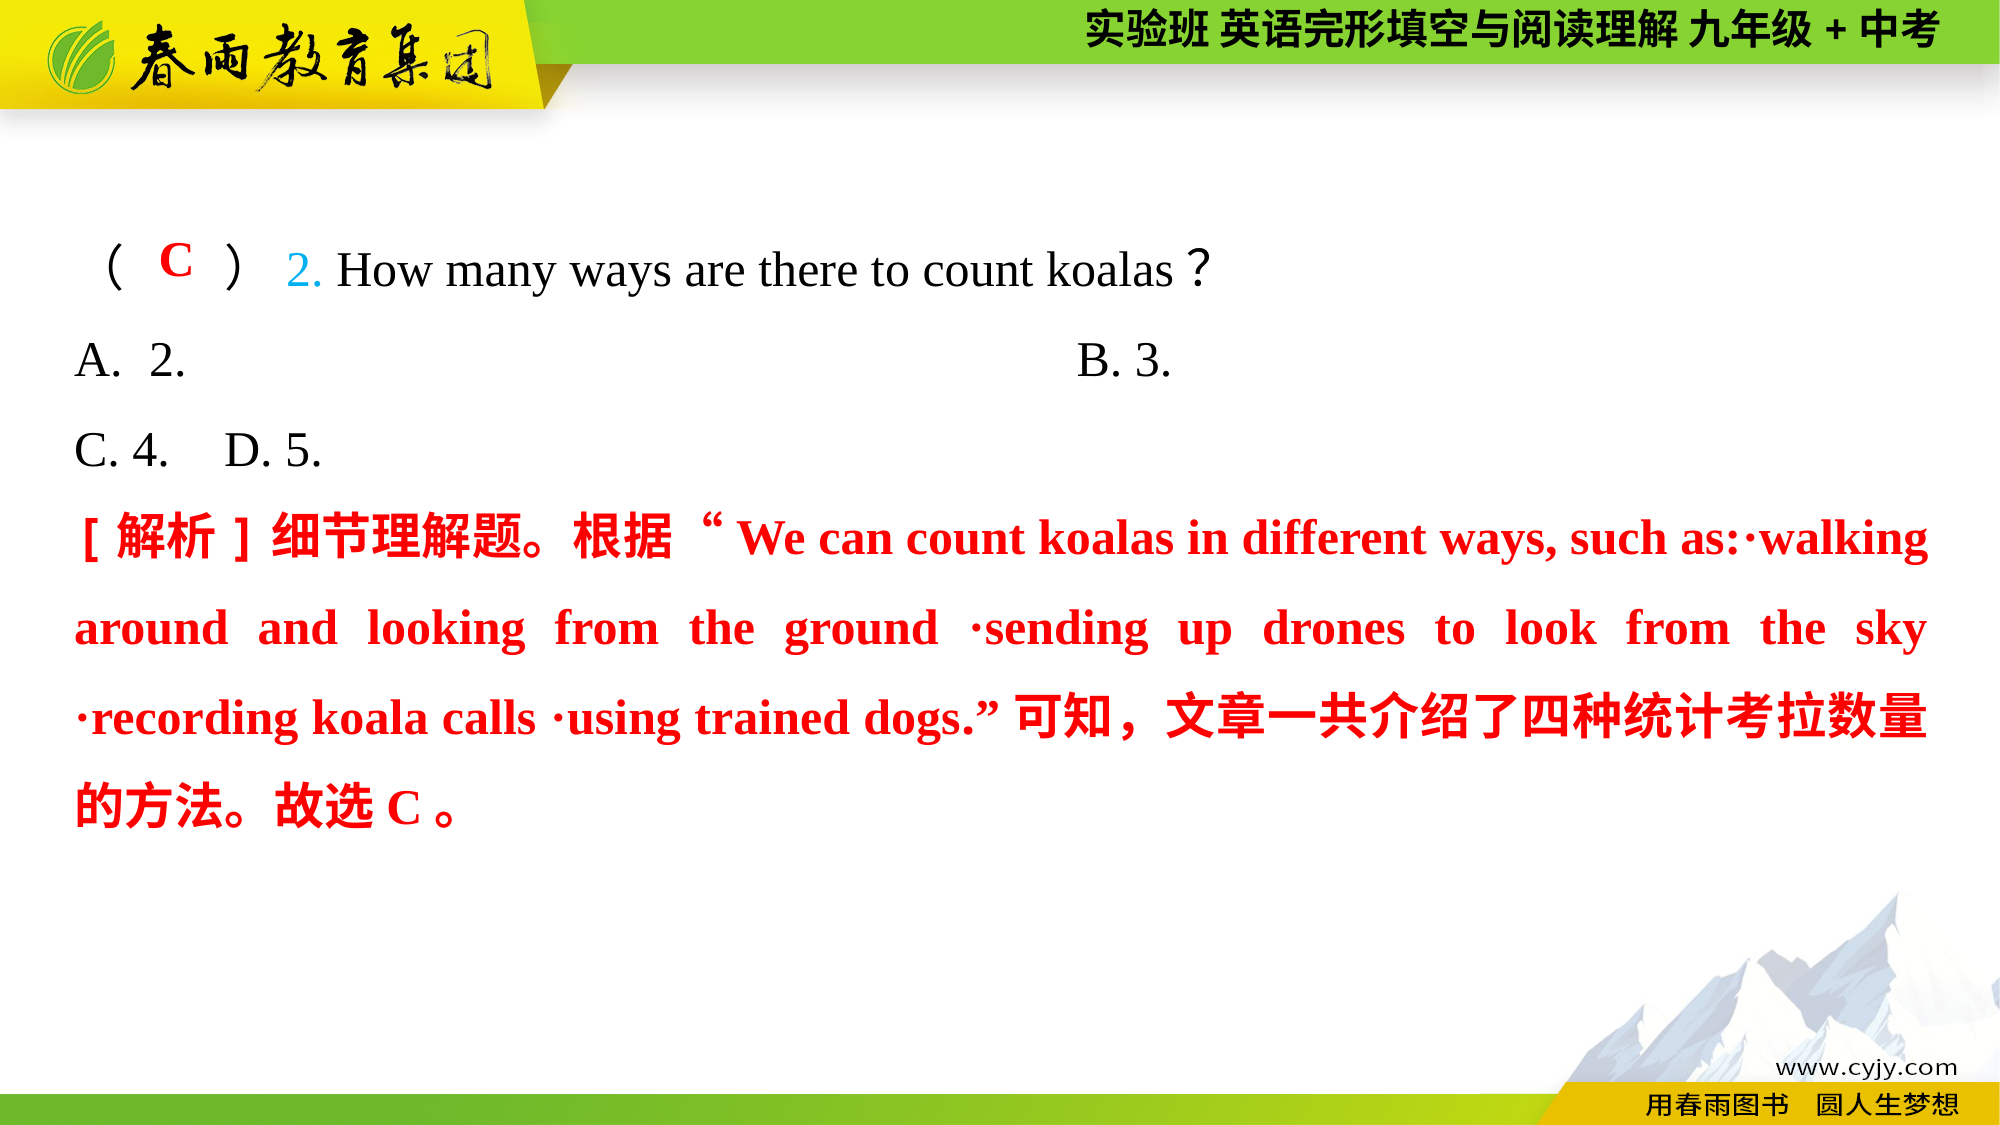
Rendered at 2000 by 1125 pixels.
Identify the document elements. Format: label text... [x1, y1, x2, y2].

list （ ）2. How many ways are there to count koalas？ 2. B. 3. C. 4. D. 5. [59, 198, 1944, 487]
picture [0, 0, 2000, 1125]
text_box [解析]细节理解题。根据“We can count koalas in different ways, such as:·walking around and looking from the ground ·sending up drones to look from the sky ·recording koala calls ·using trained dogs.”可知，文章一共介绍了四种统计考拉数量的方法。故选C。 [59, 487, 1944, 842]
text_box C [143, 219, 210, 295]
